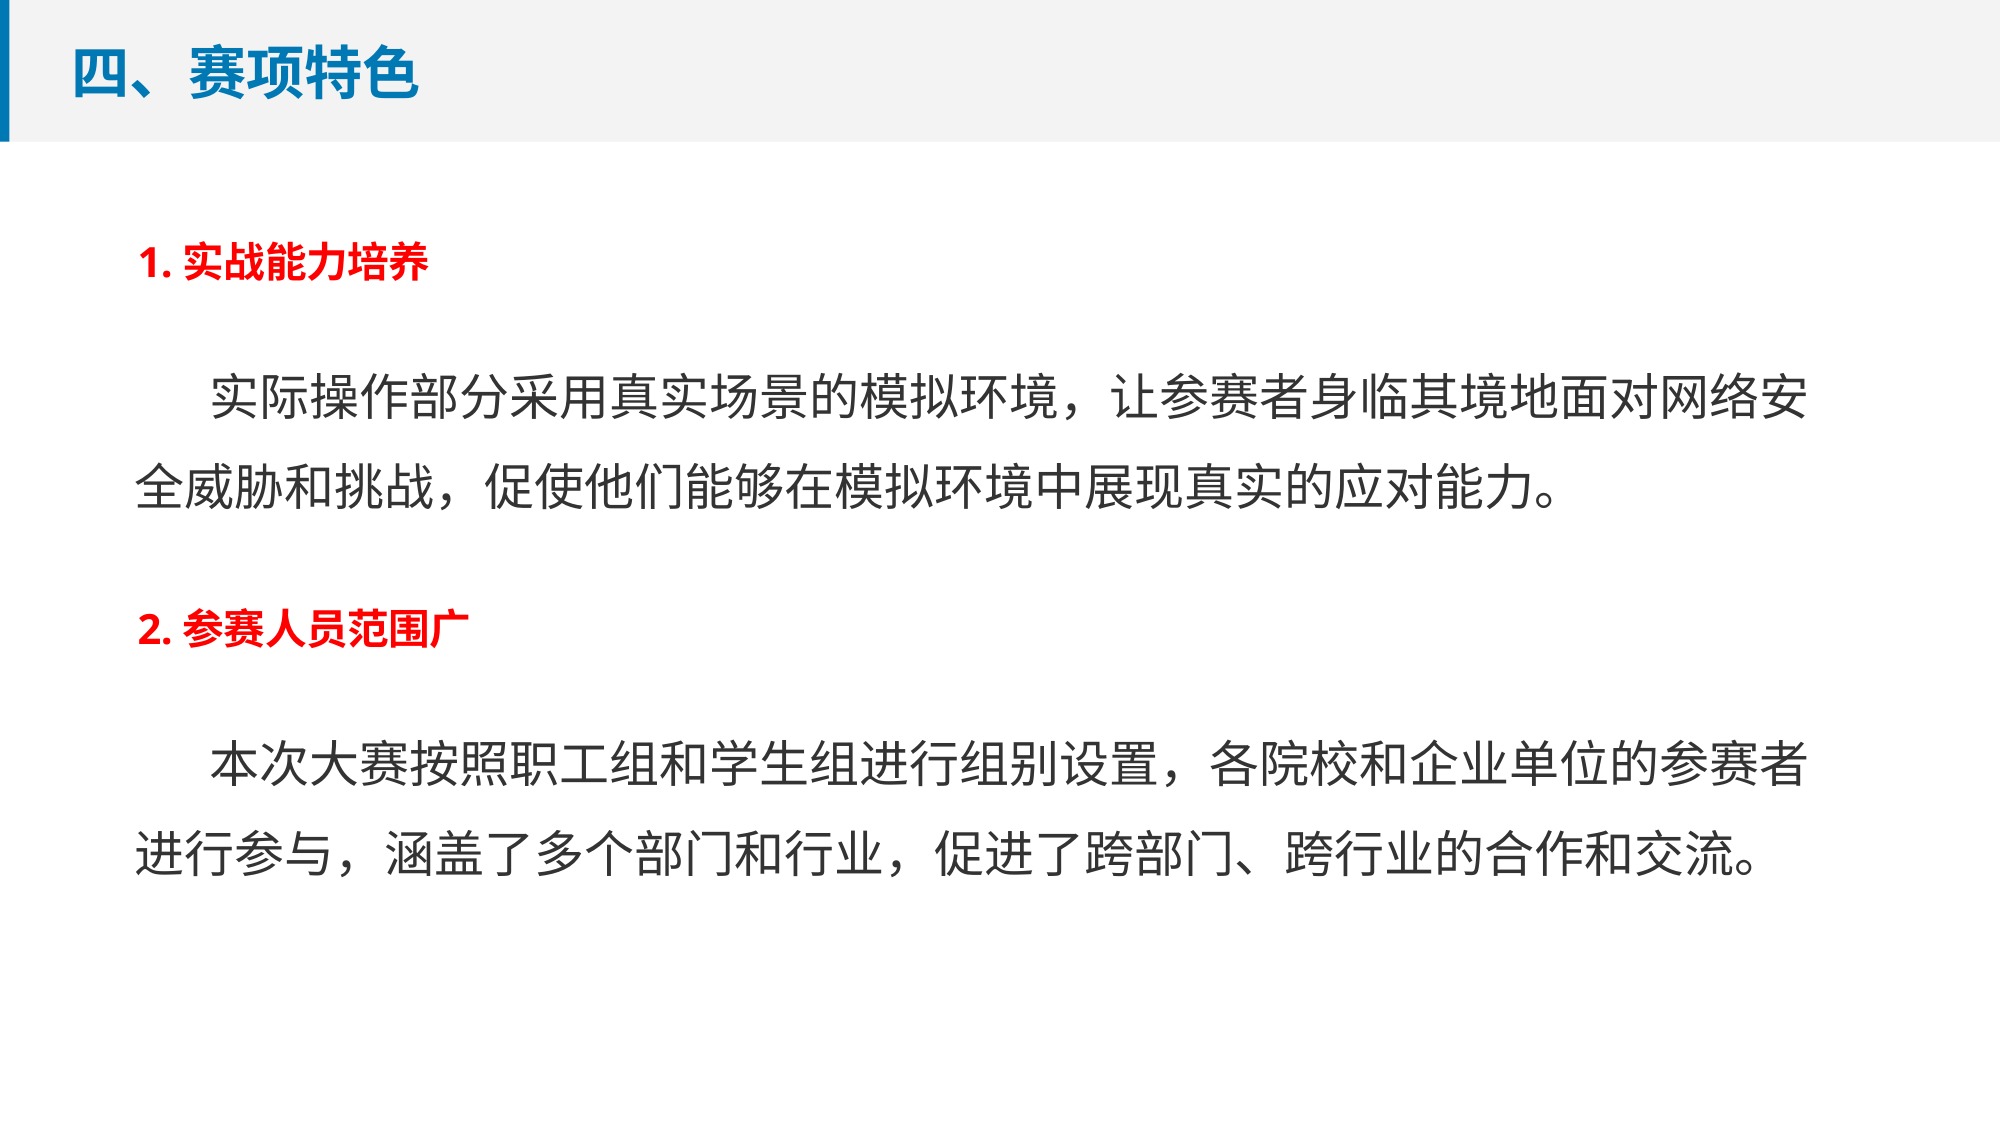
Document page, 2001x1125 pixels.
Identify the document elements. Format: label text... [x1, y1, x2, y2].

title 四、赛项特色 [56, 26, 1589, 116]
list 1.实战能力培养 实际操作部分采用真实场景的模拟环境，让参赛者身临其境地面对网络安全威胁和挑战，促使他们能够在模拟环境中展现真实的应对能力。 2.参赛人员范围广 本次大赛按照职工组和学生组进行组别设置，各院校和企业单位的参赛者进行参与，涵盖了多个部门和行业，促进了跨部门、跨行业的合作和交流。 [119, 181, 1845, 997]
